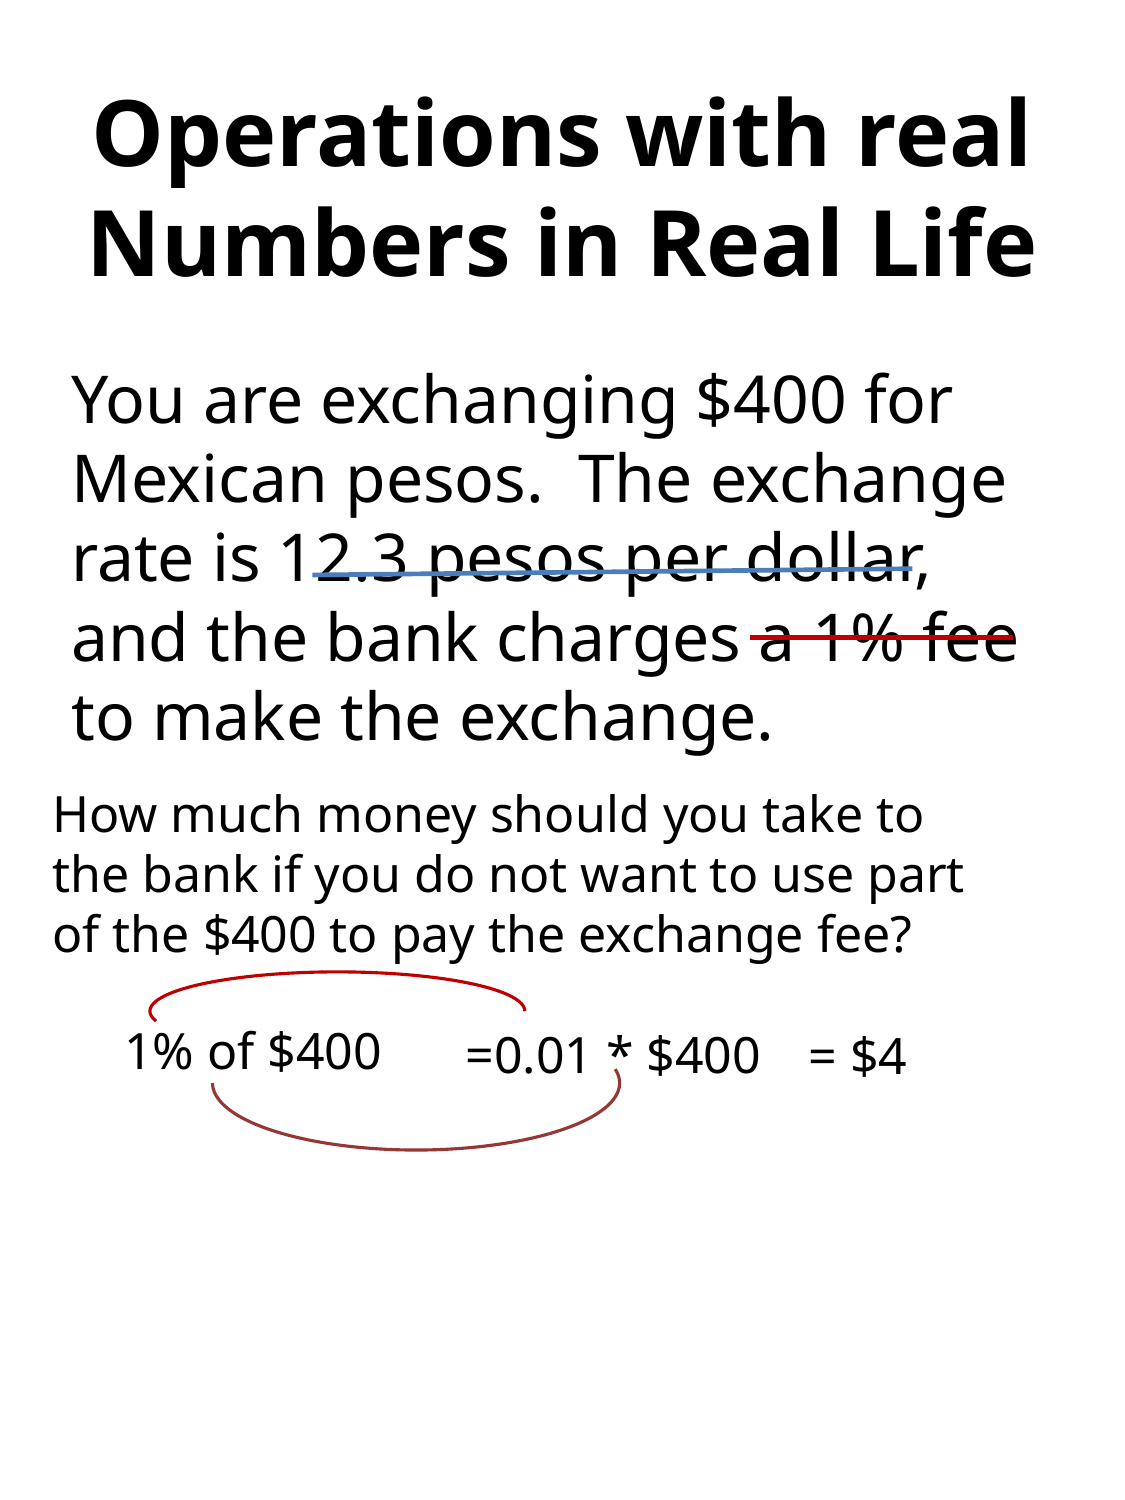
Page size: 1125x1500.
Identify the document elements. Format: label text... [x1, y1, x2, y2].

text_box [149, 971, 526, 1022]
text_box = $4 [794, 1017, 936, 1092]
text_box 1% of $400 [109, 1012, 410, 1088]
title Operations with real Numbers in Real Life [56, 60, 1069, 310]
text_box [211, 1068, 621, 1151]
text_box =0.01 * $400 [450, 1016, 789, 1091]
text_box How much money should you take to the bank if you do not want to use part of the $400 to pay the exchange fee? [37, 774, 1013, 970]
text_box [312, 568, 913, 576]
list You are exchanging $400 for Mexican pesos. The exchange rate is 12.3 pesos per dollar, and the bank charges a 1% fee to make the exchange. [56, 350, 1069, 763]
